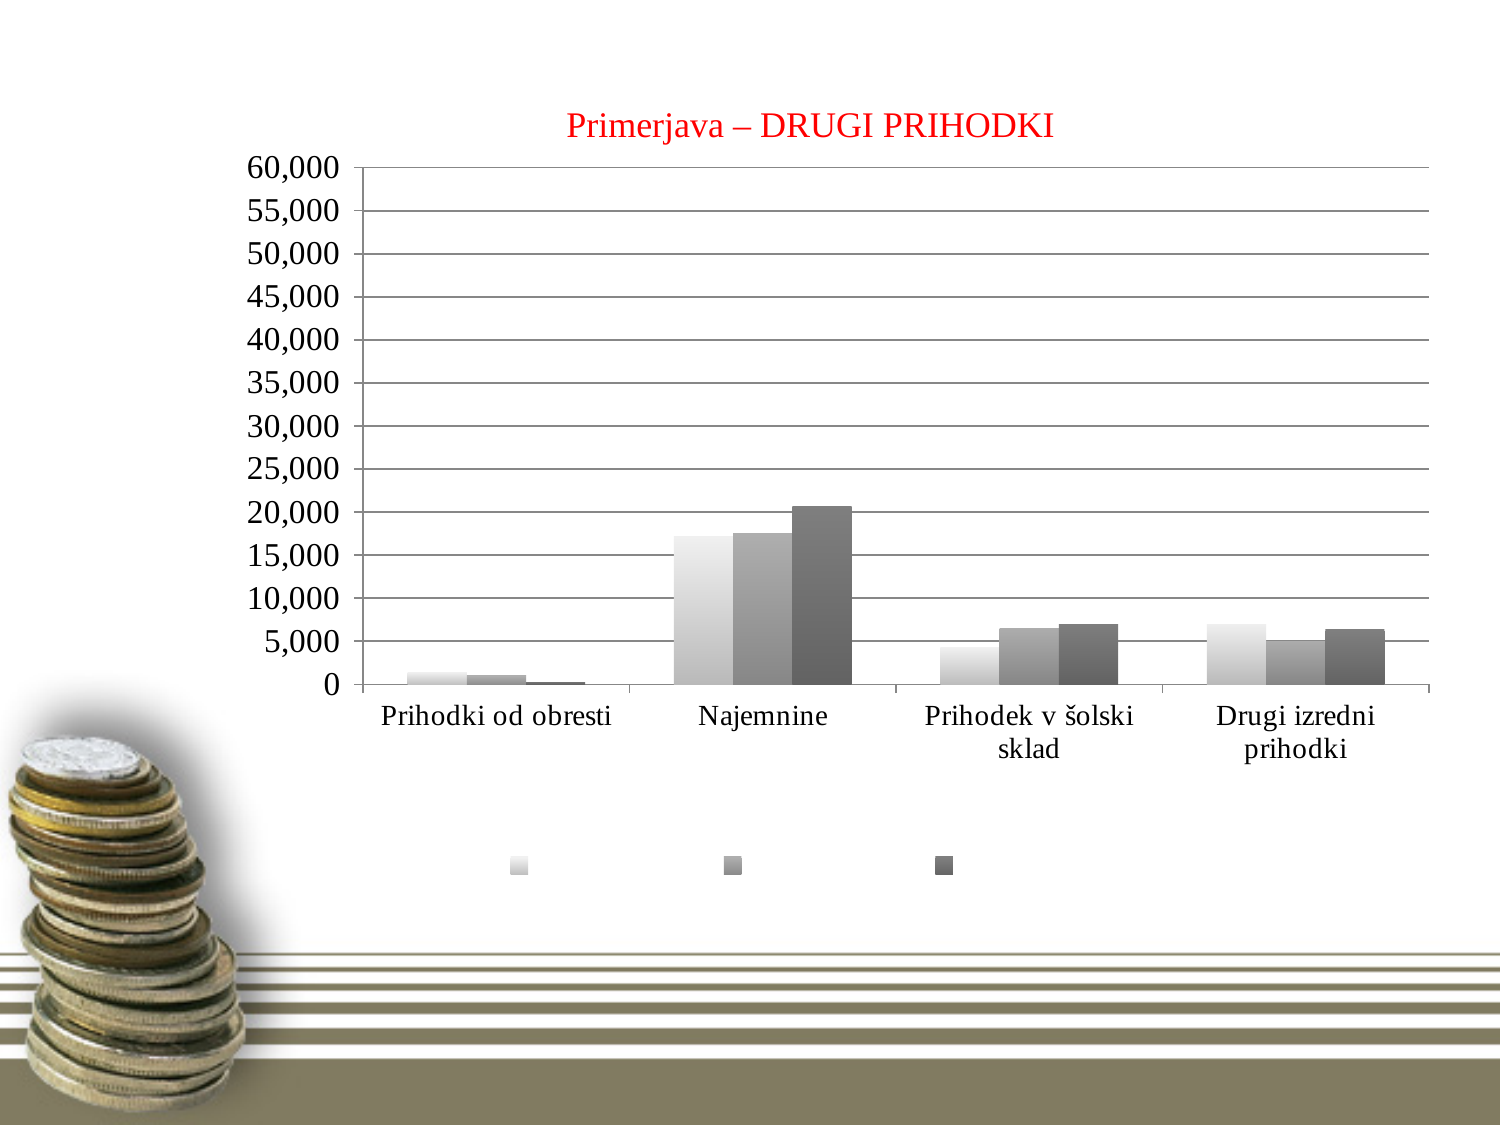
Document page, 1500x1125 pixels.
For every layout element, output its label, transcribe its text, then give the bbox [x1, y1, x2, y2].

picture [0, 0, 1500, 1125]
title Primerjava – DRUGI PRIHODKI [234, 93, 1388, 138]
chart [70, 140, 1430, 1044]
